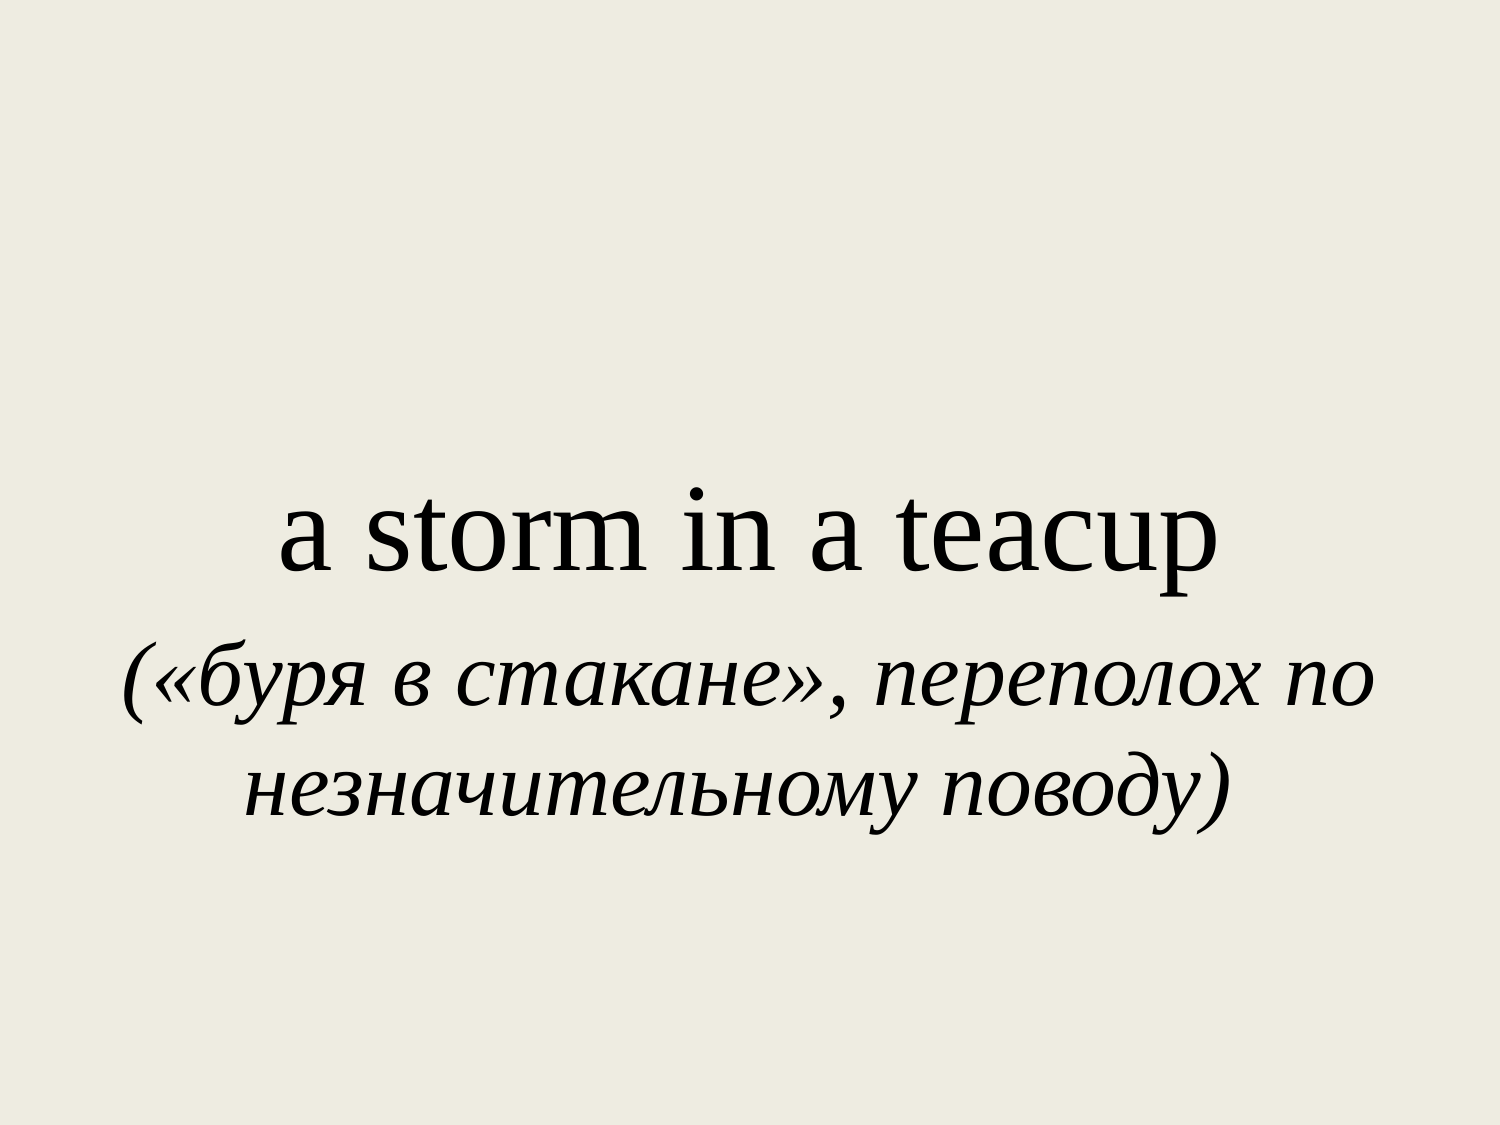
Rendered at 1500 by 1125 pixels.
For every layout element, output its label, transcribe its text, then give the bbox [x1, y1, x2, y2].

list a storm in a teacup («буря в стакане», переполох по незначительному поводу) [75, 262, 1425, 1005]
